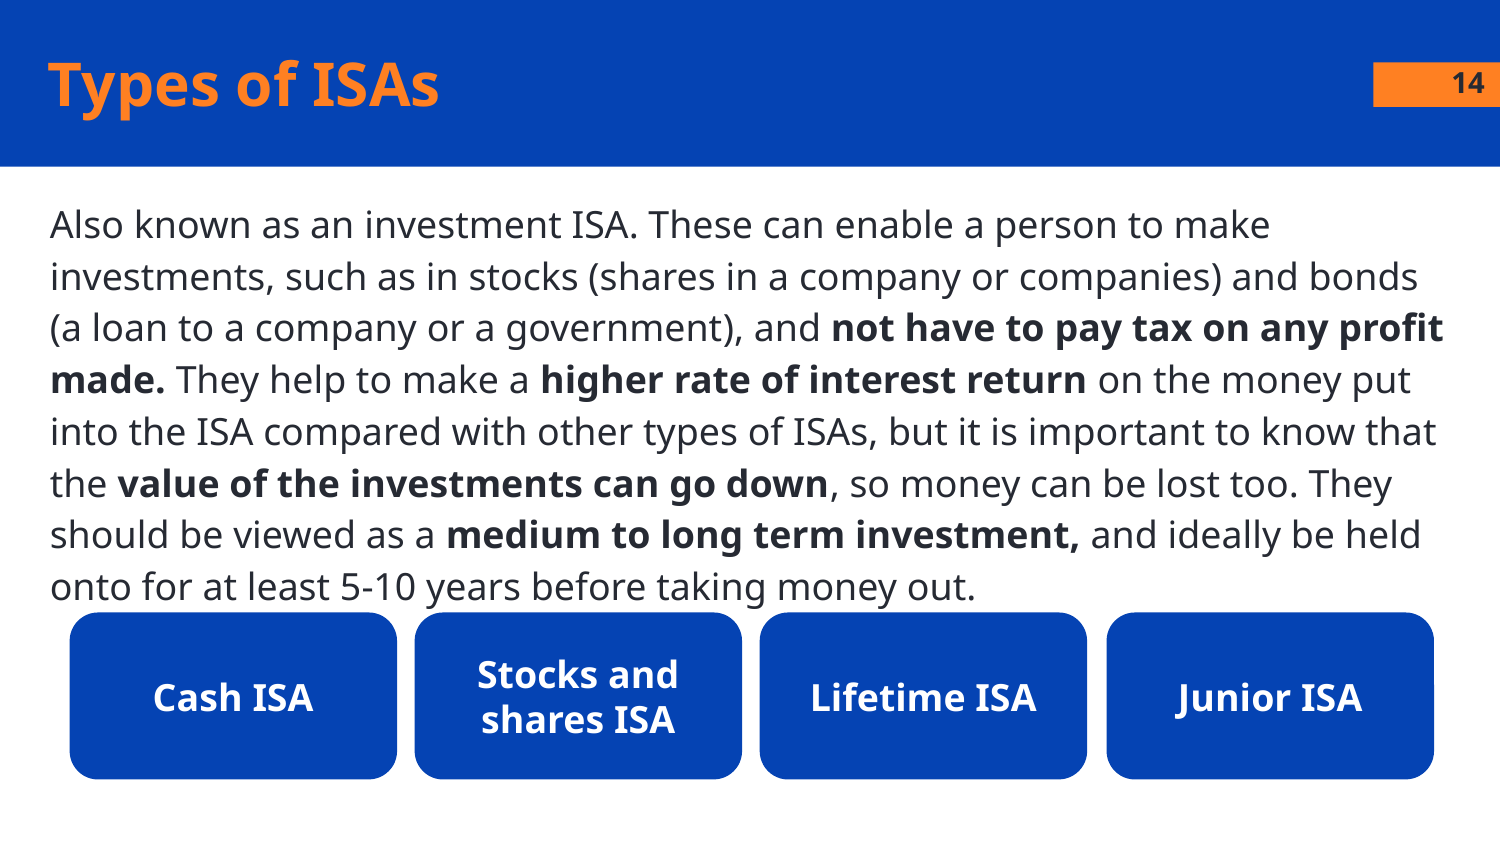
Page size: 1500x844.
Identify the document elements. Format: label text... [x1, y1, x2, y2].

title Types of ISAs [32, 39, 1304, 125]
slide_number 14 [1410, 49, 1500, 115]
text_box [1250, 732, 1494, 818]
text_box Cash ISA [70, 613, 397, 779]
text_box Also known as an investment ISA. These can enable a person to make investments, such as in stocks (shares in a company or companies) and bonds (a loan to a company or a government), and not have to pay tax on any profit made. They help to make a higher rate of interest return on the money put into the ISA compared with other types of ISAs, but it is important to know that the value of the investments can go down, so money can be lost too. They should be viewed as a medium to long term investment, and ideally be held onto for at least 5-10 years before taking money out. [34, 179, 1466, 745]
text_box Junior ISA [1107, 613, 1434, 779]
text_box Stocks and shares ISA [415, 613, 742, 779]
text_box Lifetime ISA [760, 613, 1087, 779]
